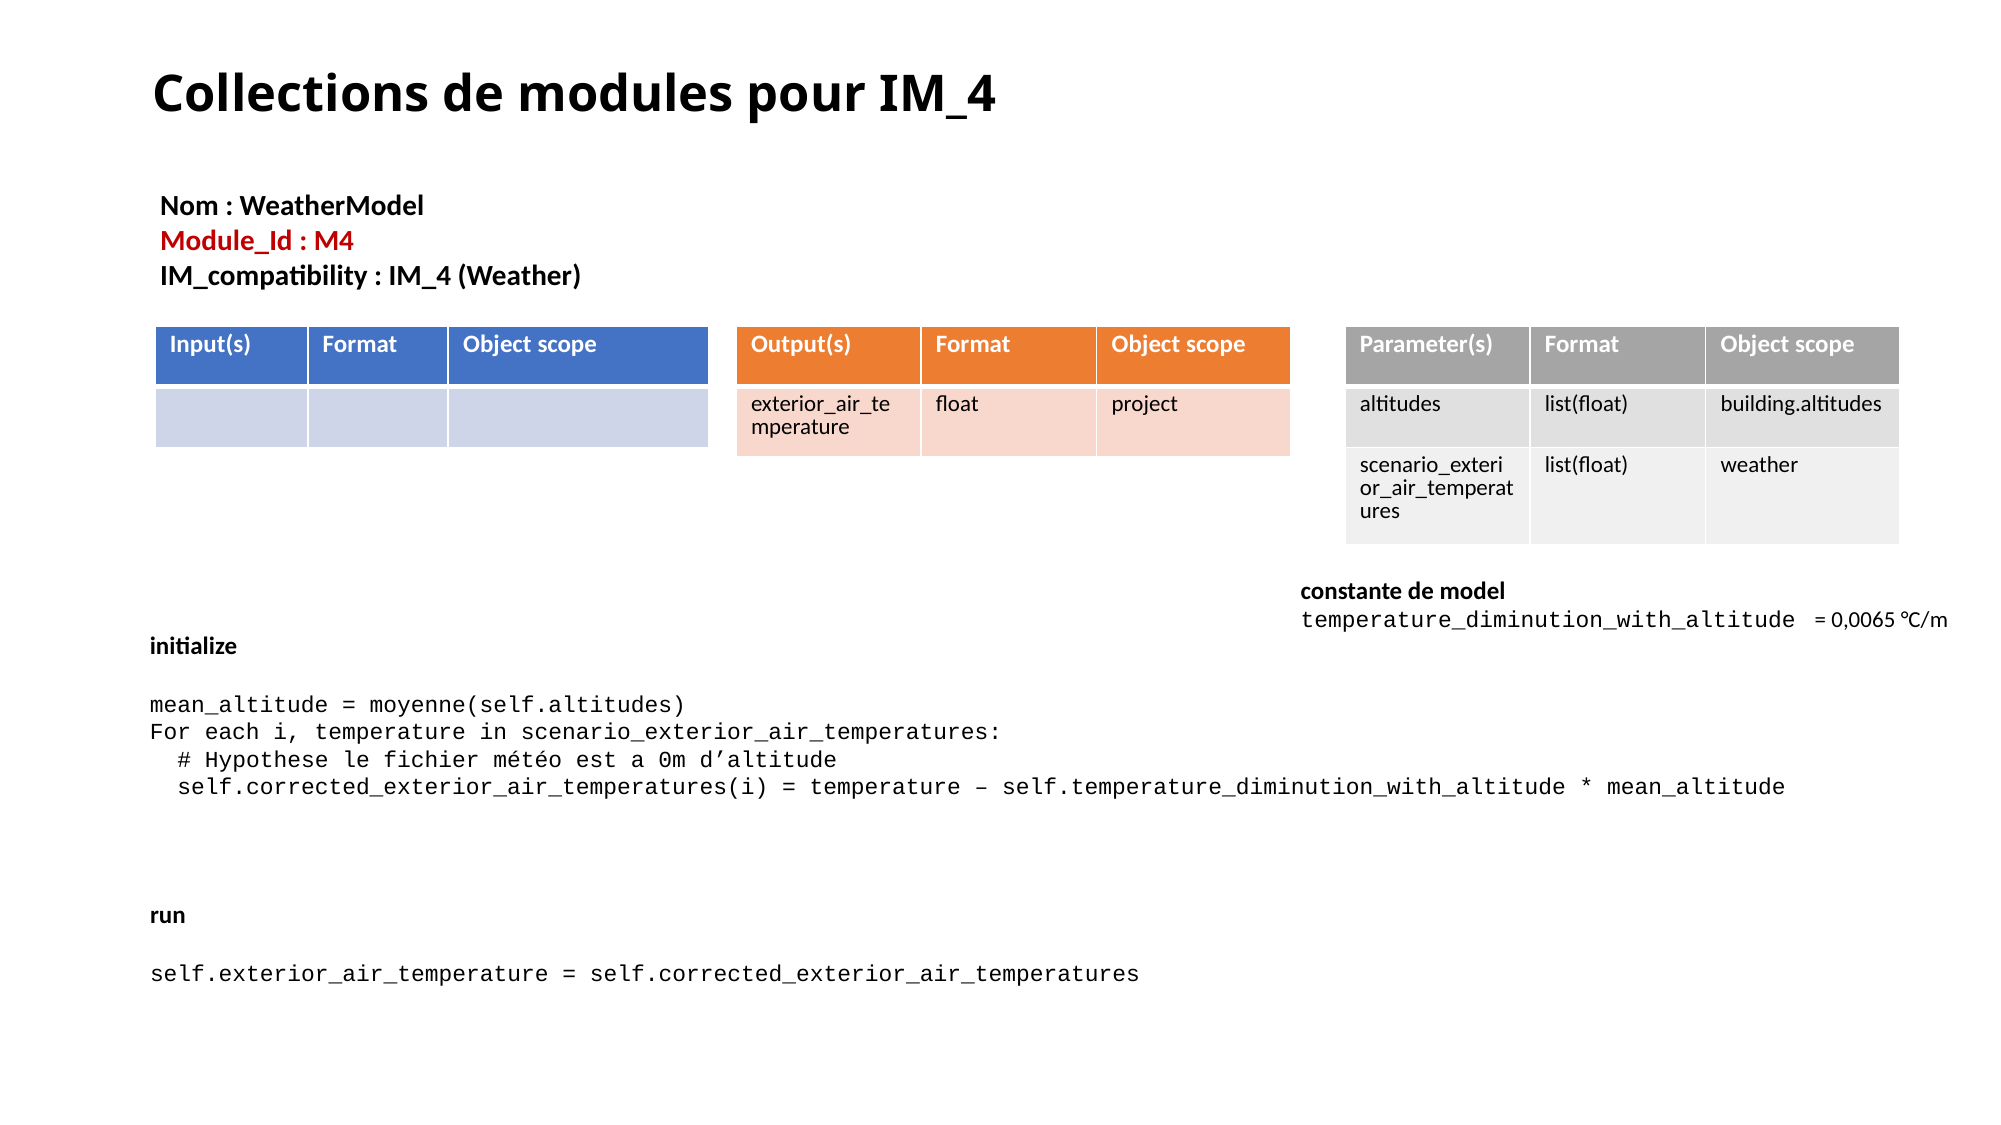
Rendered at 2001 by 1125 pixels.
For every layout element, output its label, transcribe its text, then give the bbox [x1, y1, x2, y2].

table_cell [449, 389, 708, 447]
table_header Output(s) [737, 327, 920, 384]
table_header Input(s) [156, 327, 307, 384]
text_box initialize mean_altitude = moyenne(self.altitudes) For each i, temperature in scenario_exterior_air_temperatures: # Hypothese le fichier météo est a 0m d’altitude self.corrected_exterior_air_temperatures(i) = temperature – self.temperature_diminution_with_altitude * mean_altitude [134, 622, 1892, 837]
table_header Format [309, 327, 447, 384]
table_cell exterior_air_temperature [737, 389, 920, 456]
table_header Format [1531, 327, 1705, 384]
text_box constante de model temperature_diminution_with_altitude = 0,0065 °C/m [1285, 567, 1996, 640]
table_cell weather [1706, 448, 1899, 544]
table_cell list(float) [1531, 389, 1705, 447]
table_cell building.altitudes [1706, 389, 1899, 447]
table_header Format [922, 327, 1096, 384]
table_cell float [922, 389, 1096, 456]
table_cell project [1097, 389, 1290, 456]
table_header Parameter(s) [1346, 327, 1529, 384]
table_cell scenario_exterior_air_temperatures [1346, 448, 1529, 544]
table_cell altitudes [1346, 389, 1529, 447]
table_header Object scope [1097, 327, 1290, 384]
title Collections de modules pour IM_4 [137, 59, 1863, 130]
text_box run self.exterior_air_temperature = self.corrected_exterior_air_temperatures [134, 891, 1892, 994]
table_header Object scope [449, 327, 708, 384]
table_cell [156, 389, 307, 447]
table_header Object scope [1706, 327, 1899, 384]
table_cell [309, 389, 447, 447]
text_box Nom : WeatherModel Module_Id : M4 IM_compatibility : IM_4 (Weather) [145, 179, 692, 399]
table_cell list(float) [1531, 448, 1705, 544]
